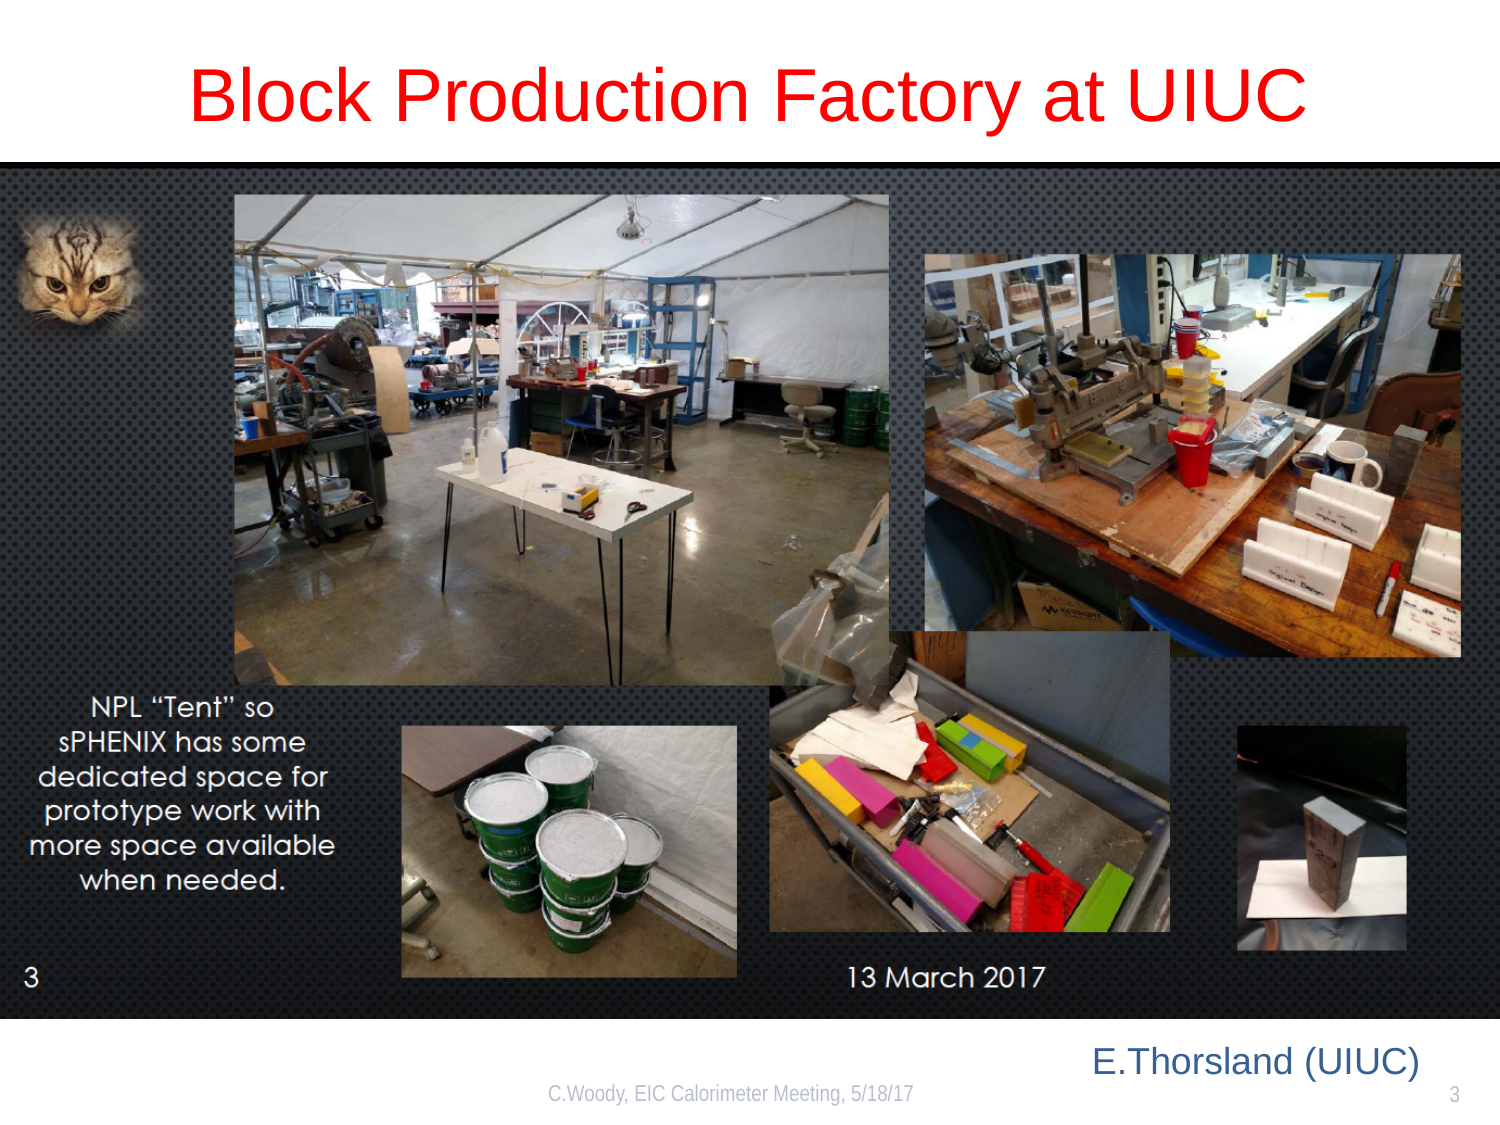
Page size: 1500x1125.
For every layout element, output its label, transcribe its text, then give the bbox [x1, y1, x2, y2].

text_box E.Thorsland (UIUC) [1077, 1029, 1436, 1090]
title Block Production Factory at UIUC [74, 24, 1425, 158]
picture [0, 162, 1500, 1019]
footer C.Woody, EIC Calorimeter Meeting, 5/18/17 [450, 1072, 1013, 1113]
slide_number 3 [1125, 1074, 1475, 1113]
